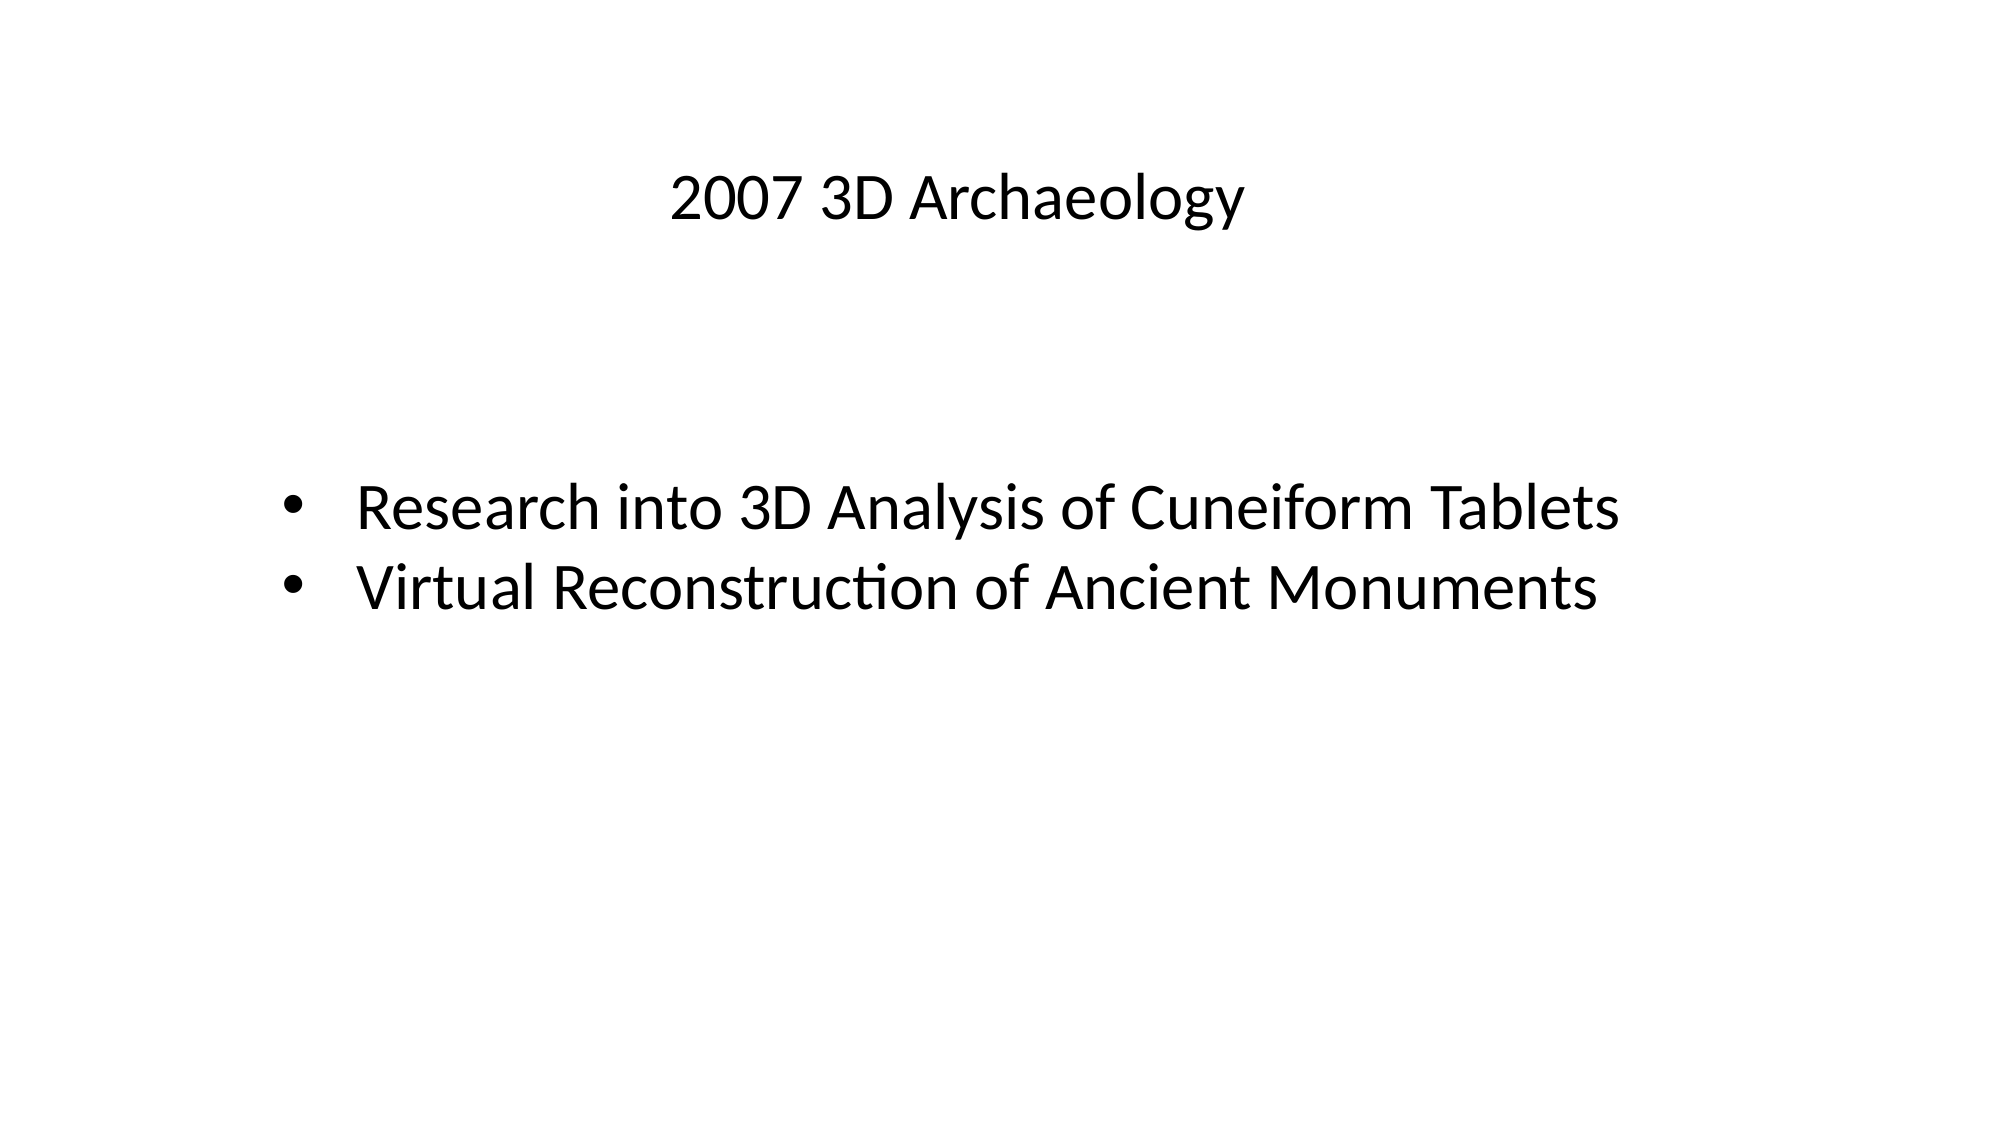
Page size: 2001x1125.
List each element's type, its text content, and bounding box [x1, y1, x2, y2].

text_box Research into 3D Analysis of Cuneiform Tablets Virtual Reconstruction of Ancient Monuments [266, 375, 1923, 871]
text_box 2007 3D Archaeology [654, 146, 1306, 241]
